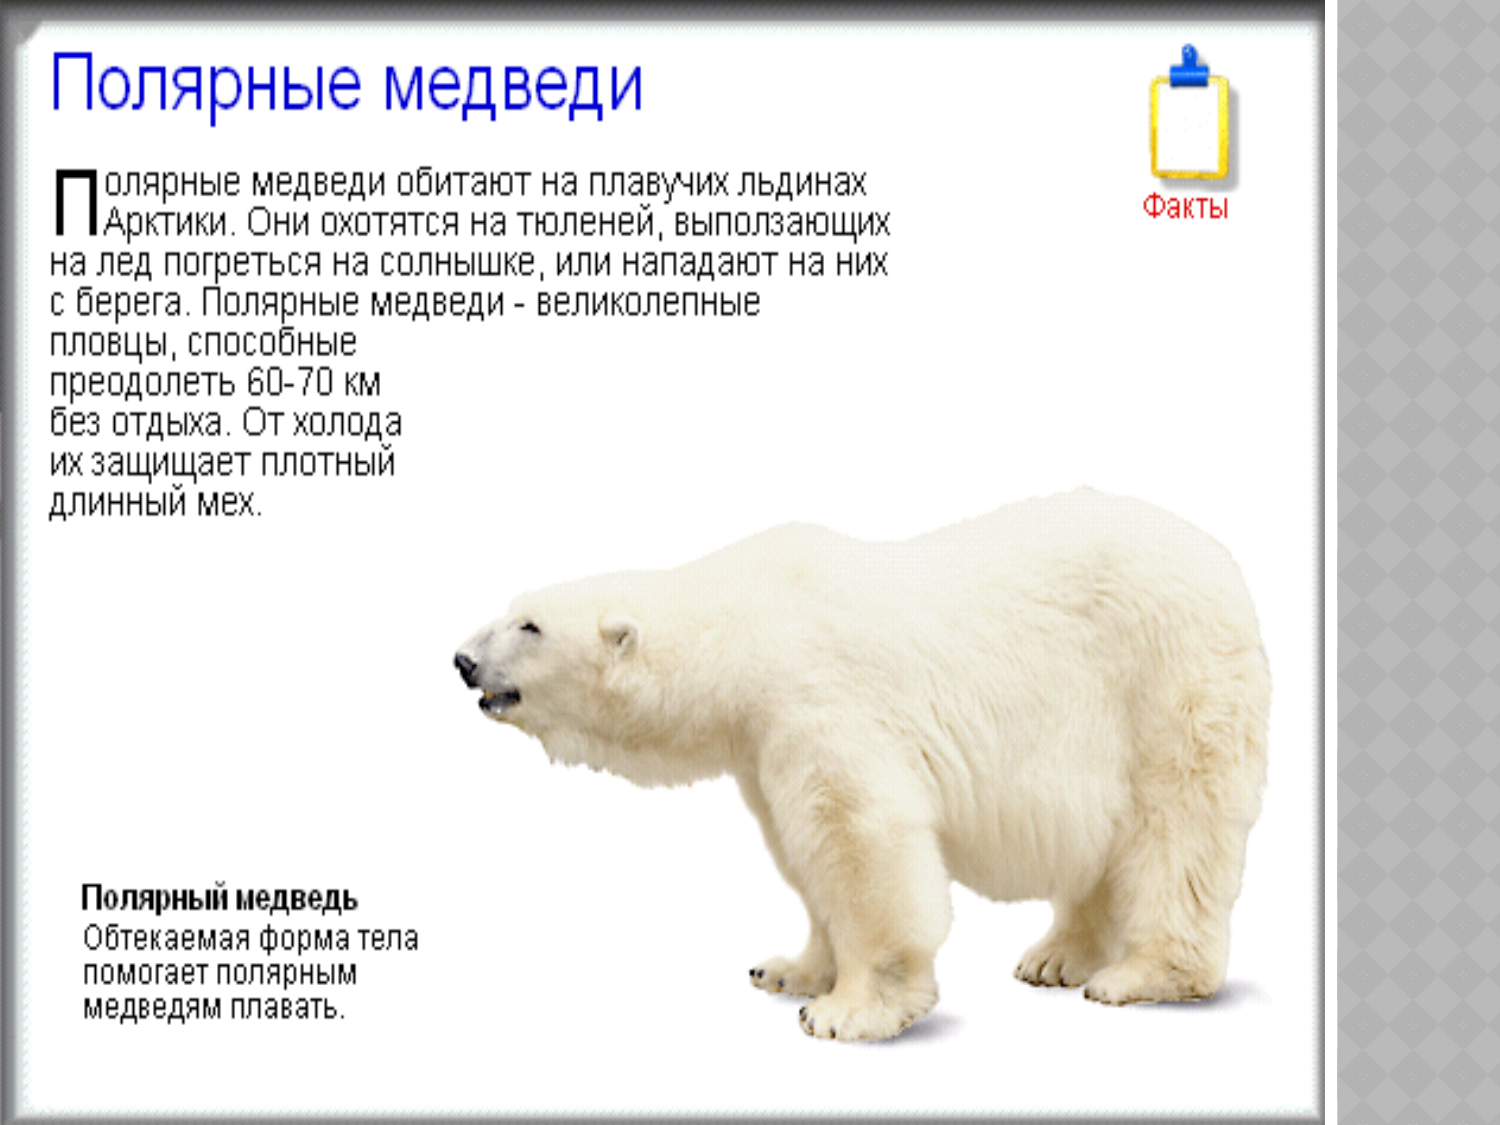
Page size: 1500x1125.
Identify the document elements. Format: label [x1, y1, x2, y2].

picture [0, 0, 1325, 1125]
